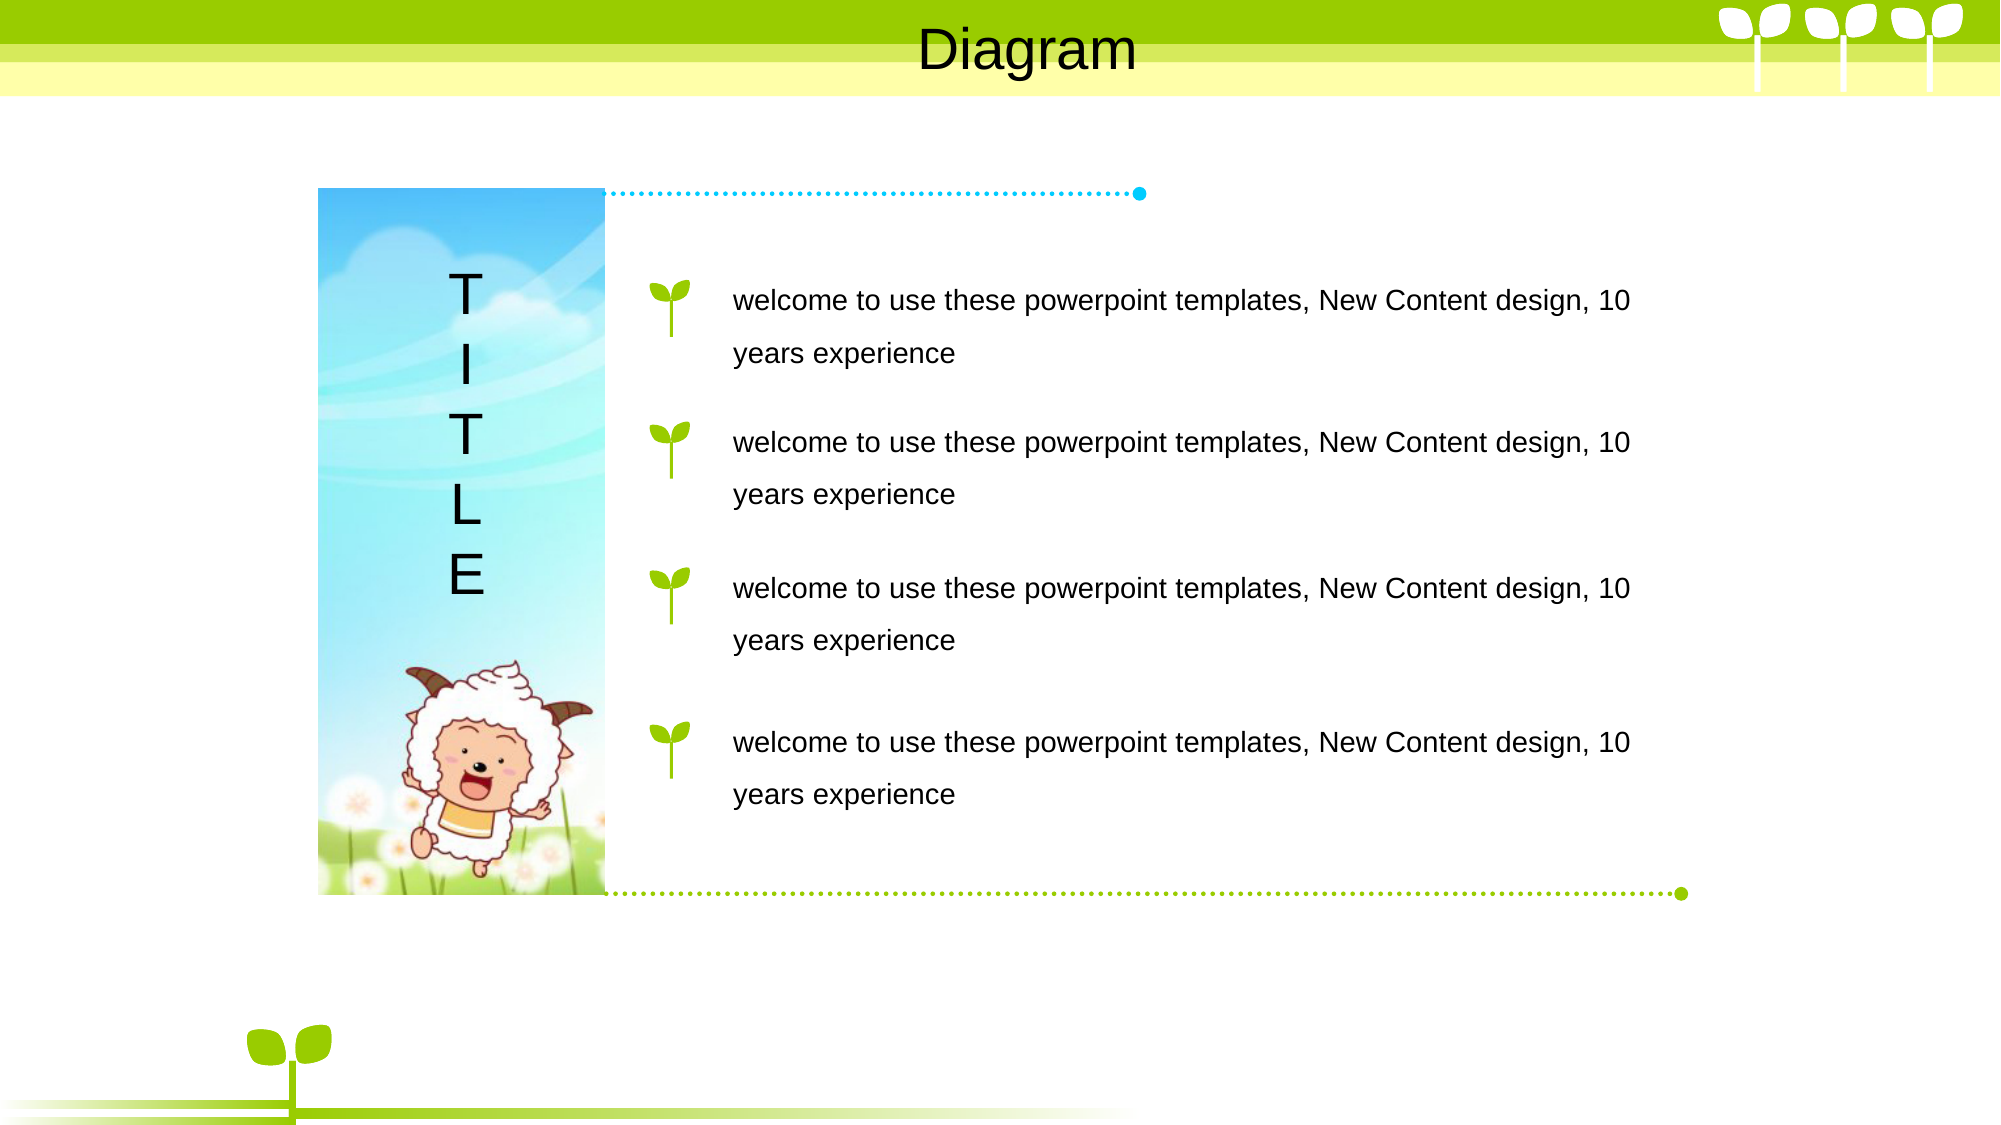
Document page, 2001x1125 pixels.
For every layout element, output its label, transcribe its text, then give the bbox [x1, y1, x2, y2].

title Diagram [127, 0, 1928, 94]
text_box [645, 698, 1678, 820]
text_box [645, 256, 1678, 378]
picture [318, 188, 605, 895]
text_box [1132, 187, 1146, 200]
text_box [645, 398, 1678, 520]
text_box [645, 544, 1678, 666]
text_box [1675, 887, 1688, 901]
